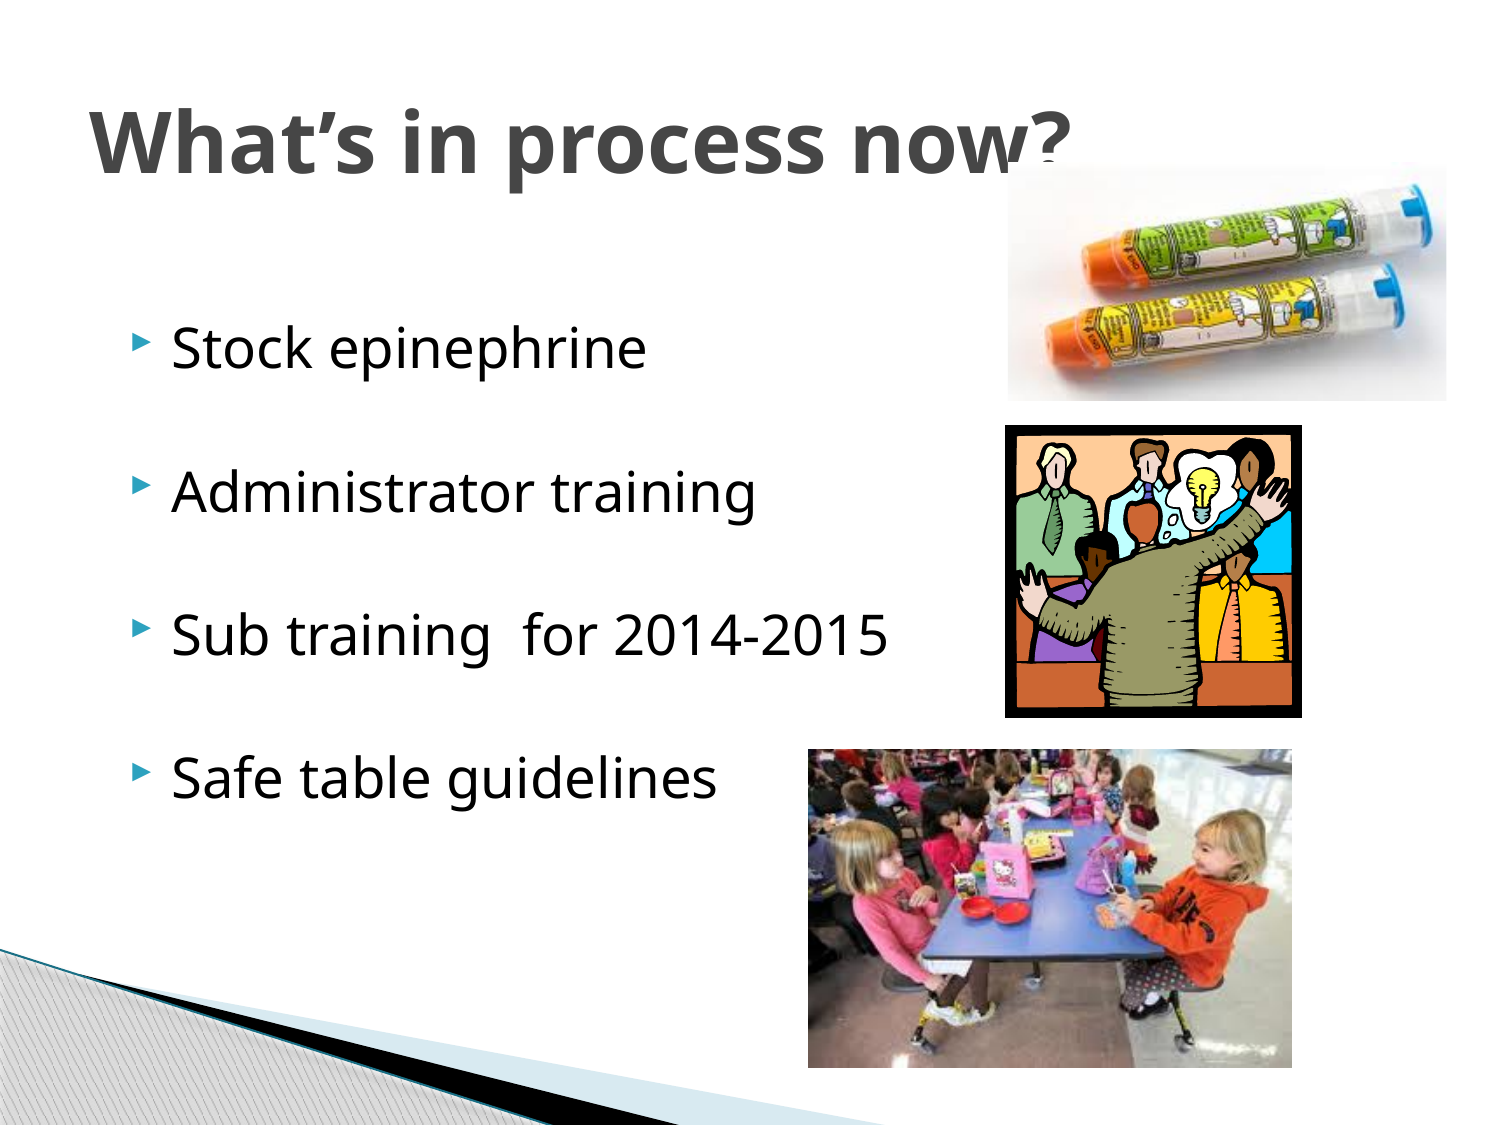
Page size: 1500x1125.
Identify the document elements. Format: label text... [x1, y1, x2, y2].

picture [807, 749, 1292, 1068]
title What’s in process now? [75, 45, 1425, 233]
picture [1004, 424, 1303, 719]
picture [1007, 162, 1447, 402]
list Stock epinephrine Administrator training Sub training for 2014-2015 Safe table guidelines [96, 237, 1447, 980]
